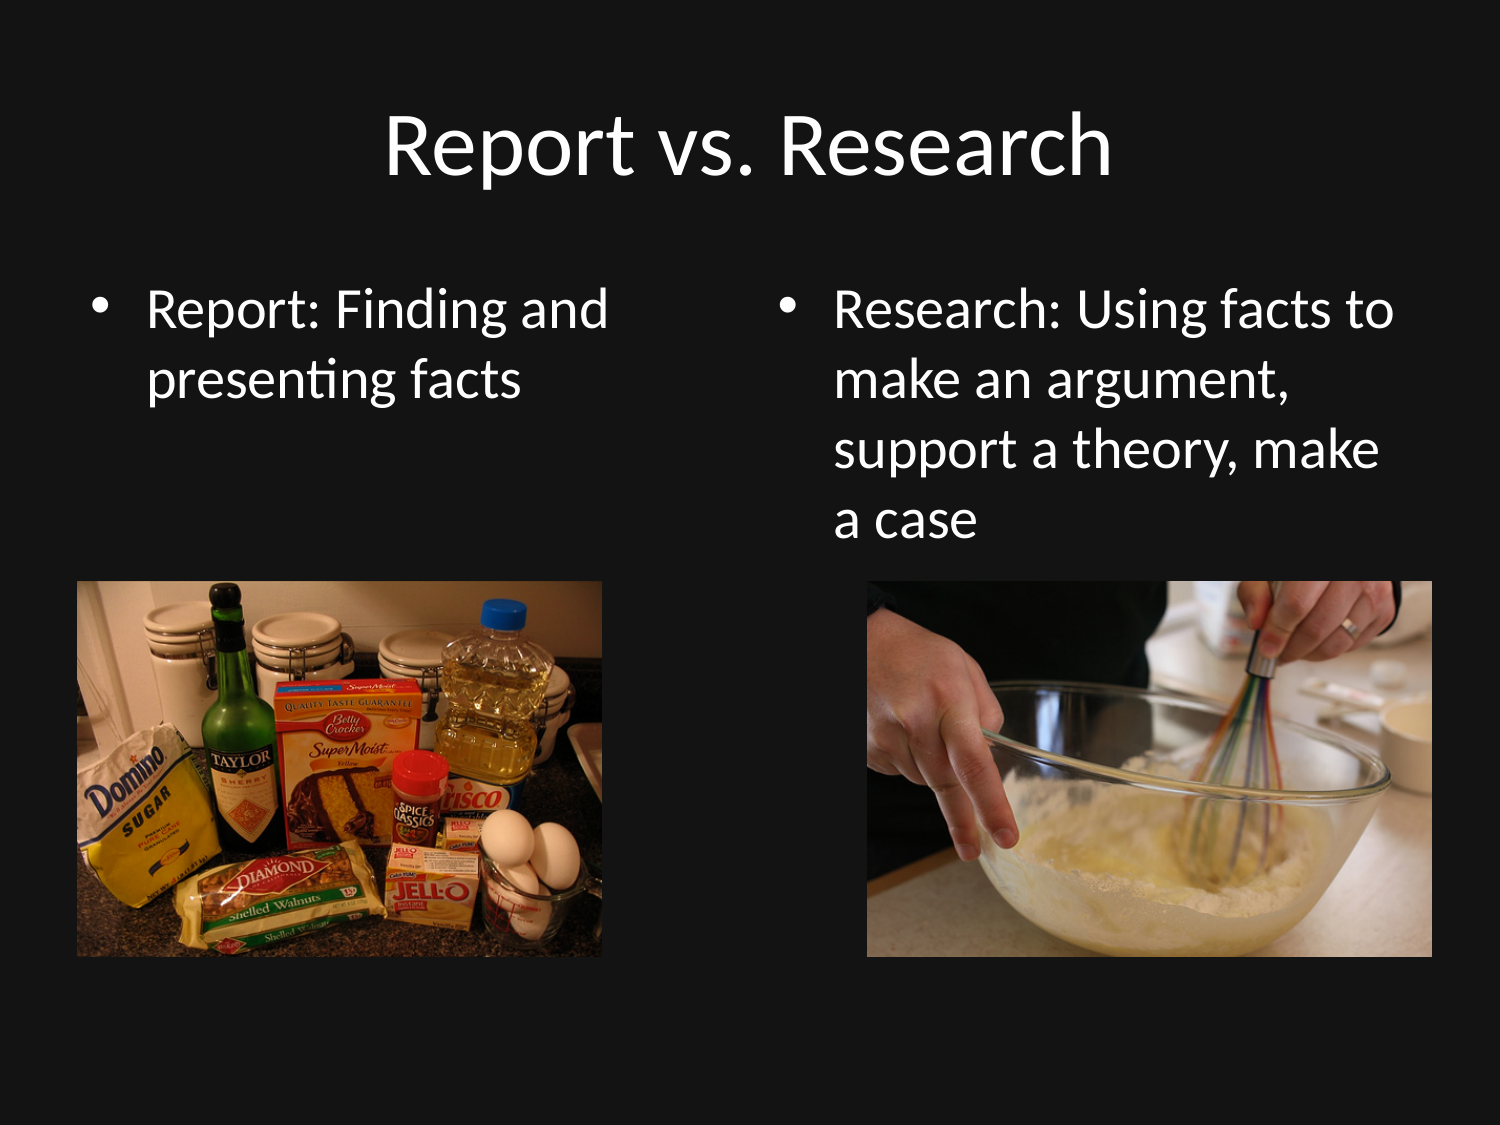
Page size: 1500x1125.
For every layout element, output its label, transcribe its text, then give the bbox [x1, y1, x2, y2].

title Report vs. Research [75, 45, 1425, 233]
list Report: Finding and presenting facts [75, 262, 738, 1005]
picture [867, 580, 1432, 957]
list Research: Using facts to make an argument, support a theory, make a case [762, 262, 1425, 1005]
picture [76, 580, 602, 957]
